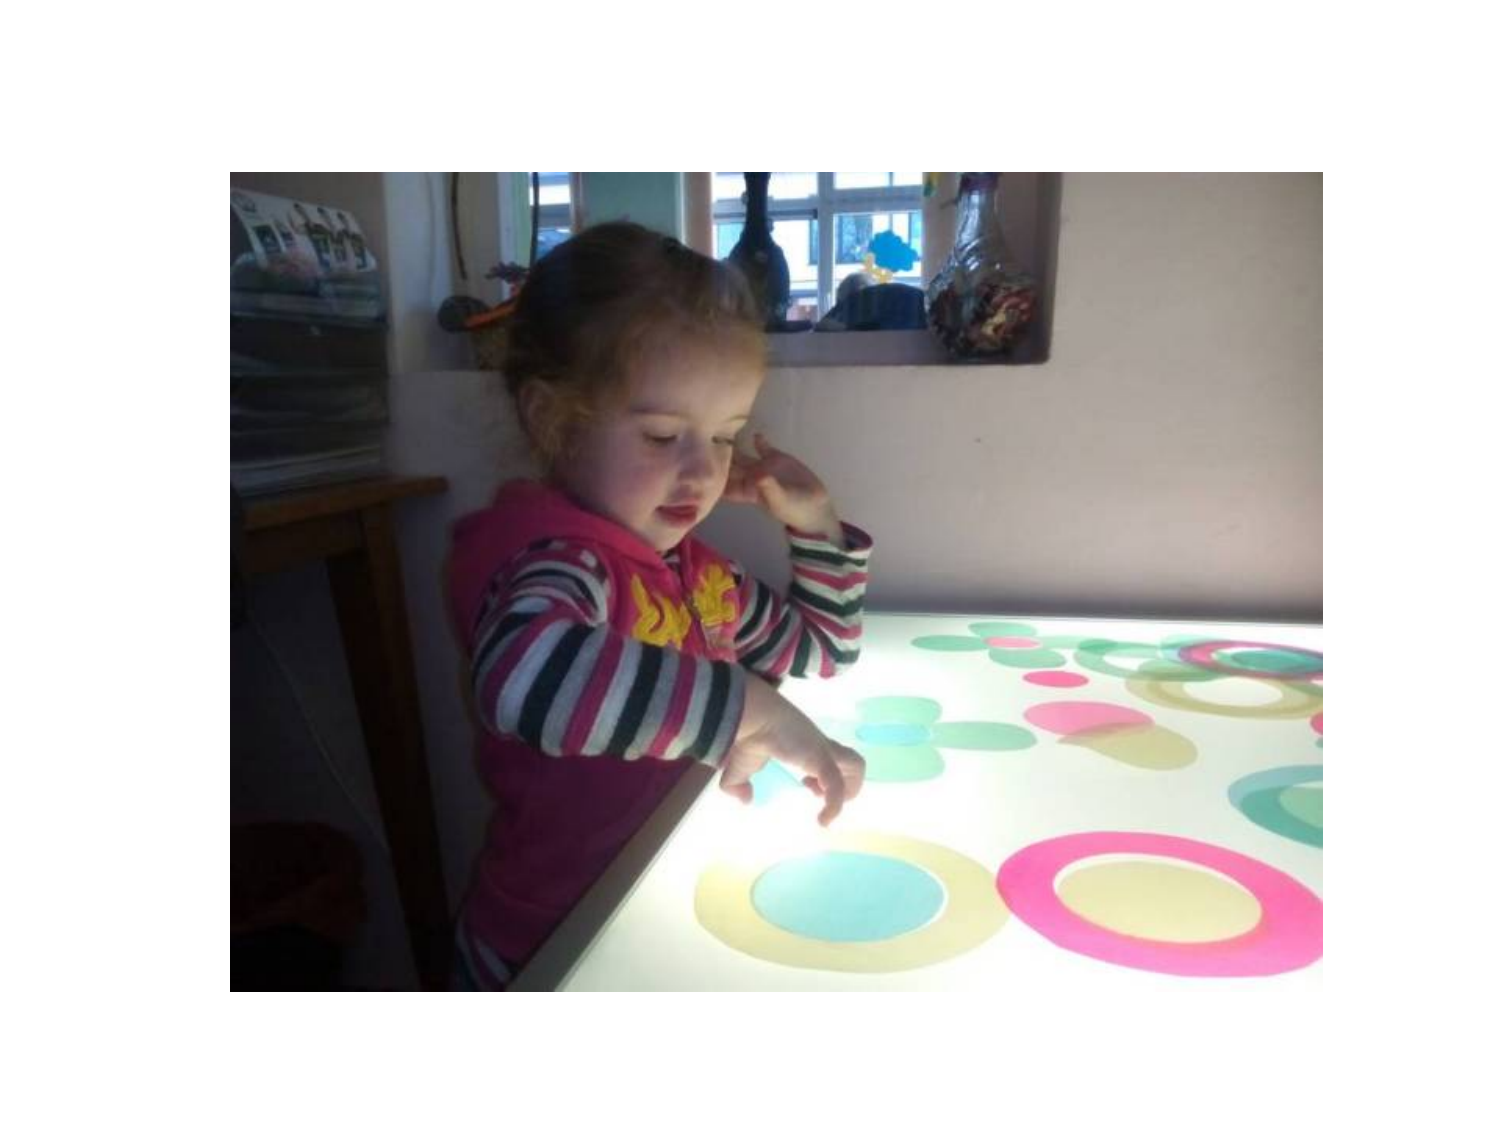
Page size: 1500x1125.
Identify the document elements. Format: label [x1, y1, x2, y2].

picture [229, 172, 1323, 993]
